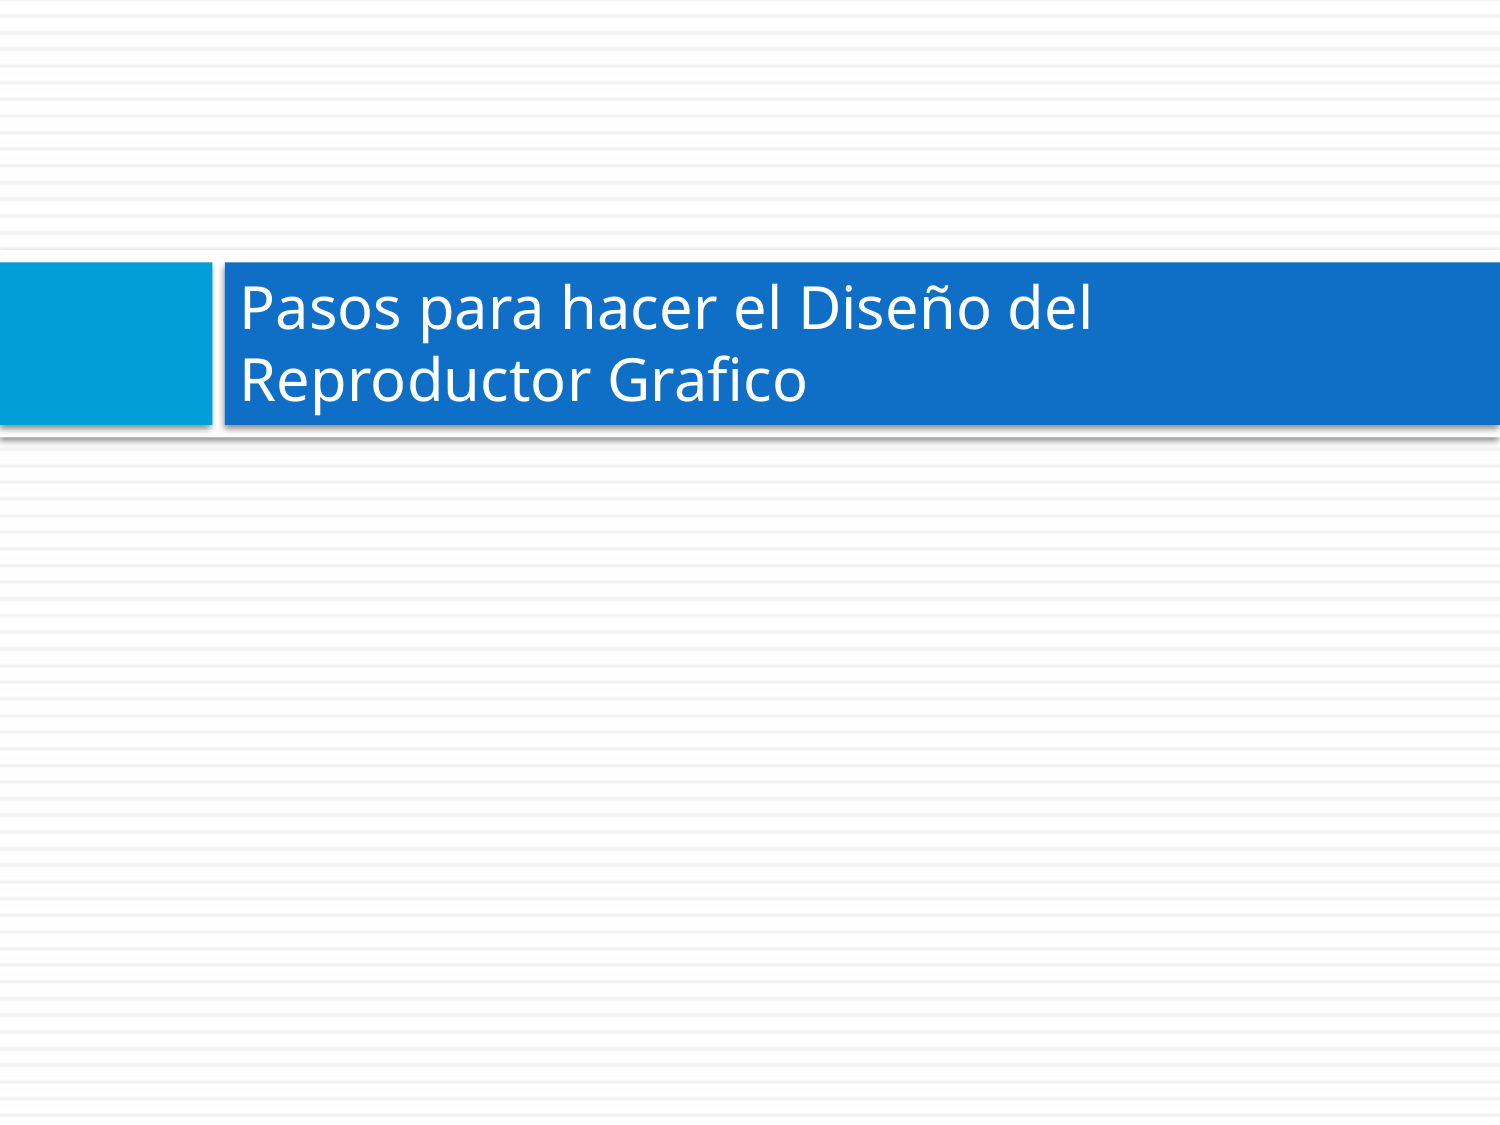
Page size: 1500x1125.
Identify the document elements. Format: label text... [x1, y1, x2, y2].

title Pasos para hacer el Diseño del Reproductor Grafico [225, 262, 1475, 421]
